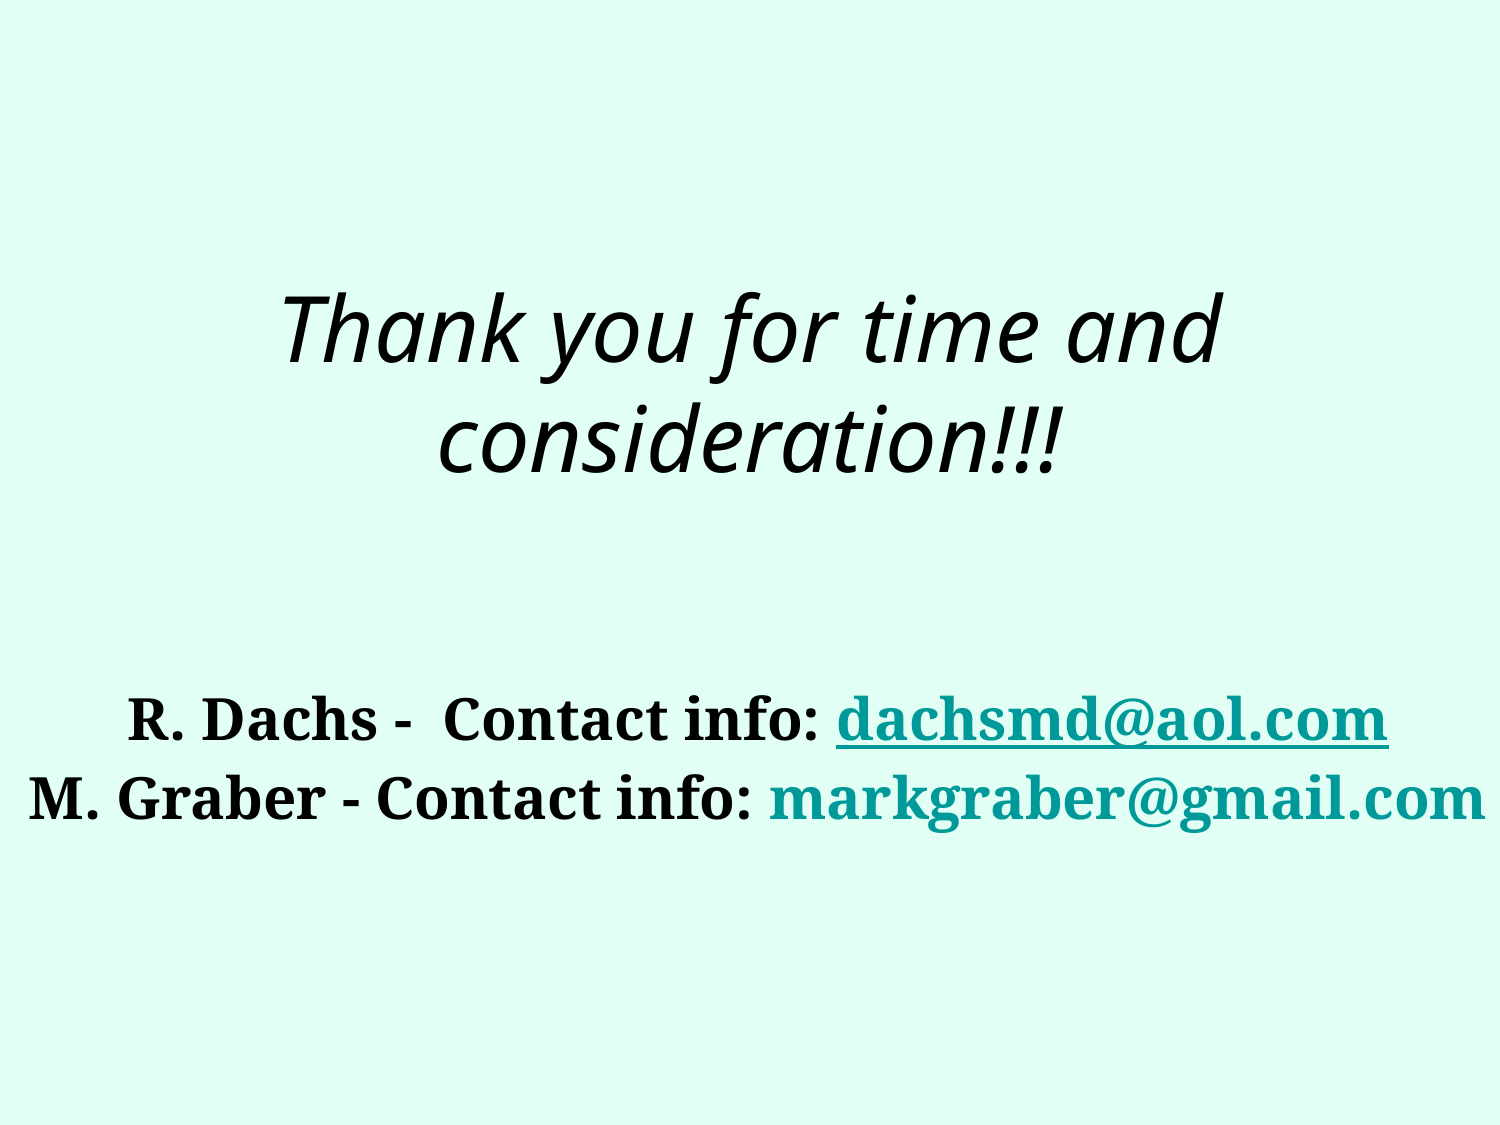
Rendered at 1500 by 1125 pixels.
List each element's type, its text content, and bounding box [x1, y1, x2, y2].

text_box R. Dachs - Contact info: dachsmd@aol.com M. Graber - Contact info: markgraber@gmail.com [14, 675, 1500, 839]
title Thank you for time and consideration!!! [112, 287, 1388, 475]
